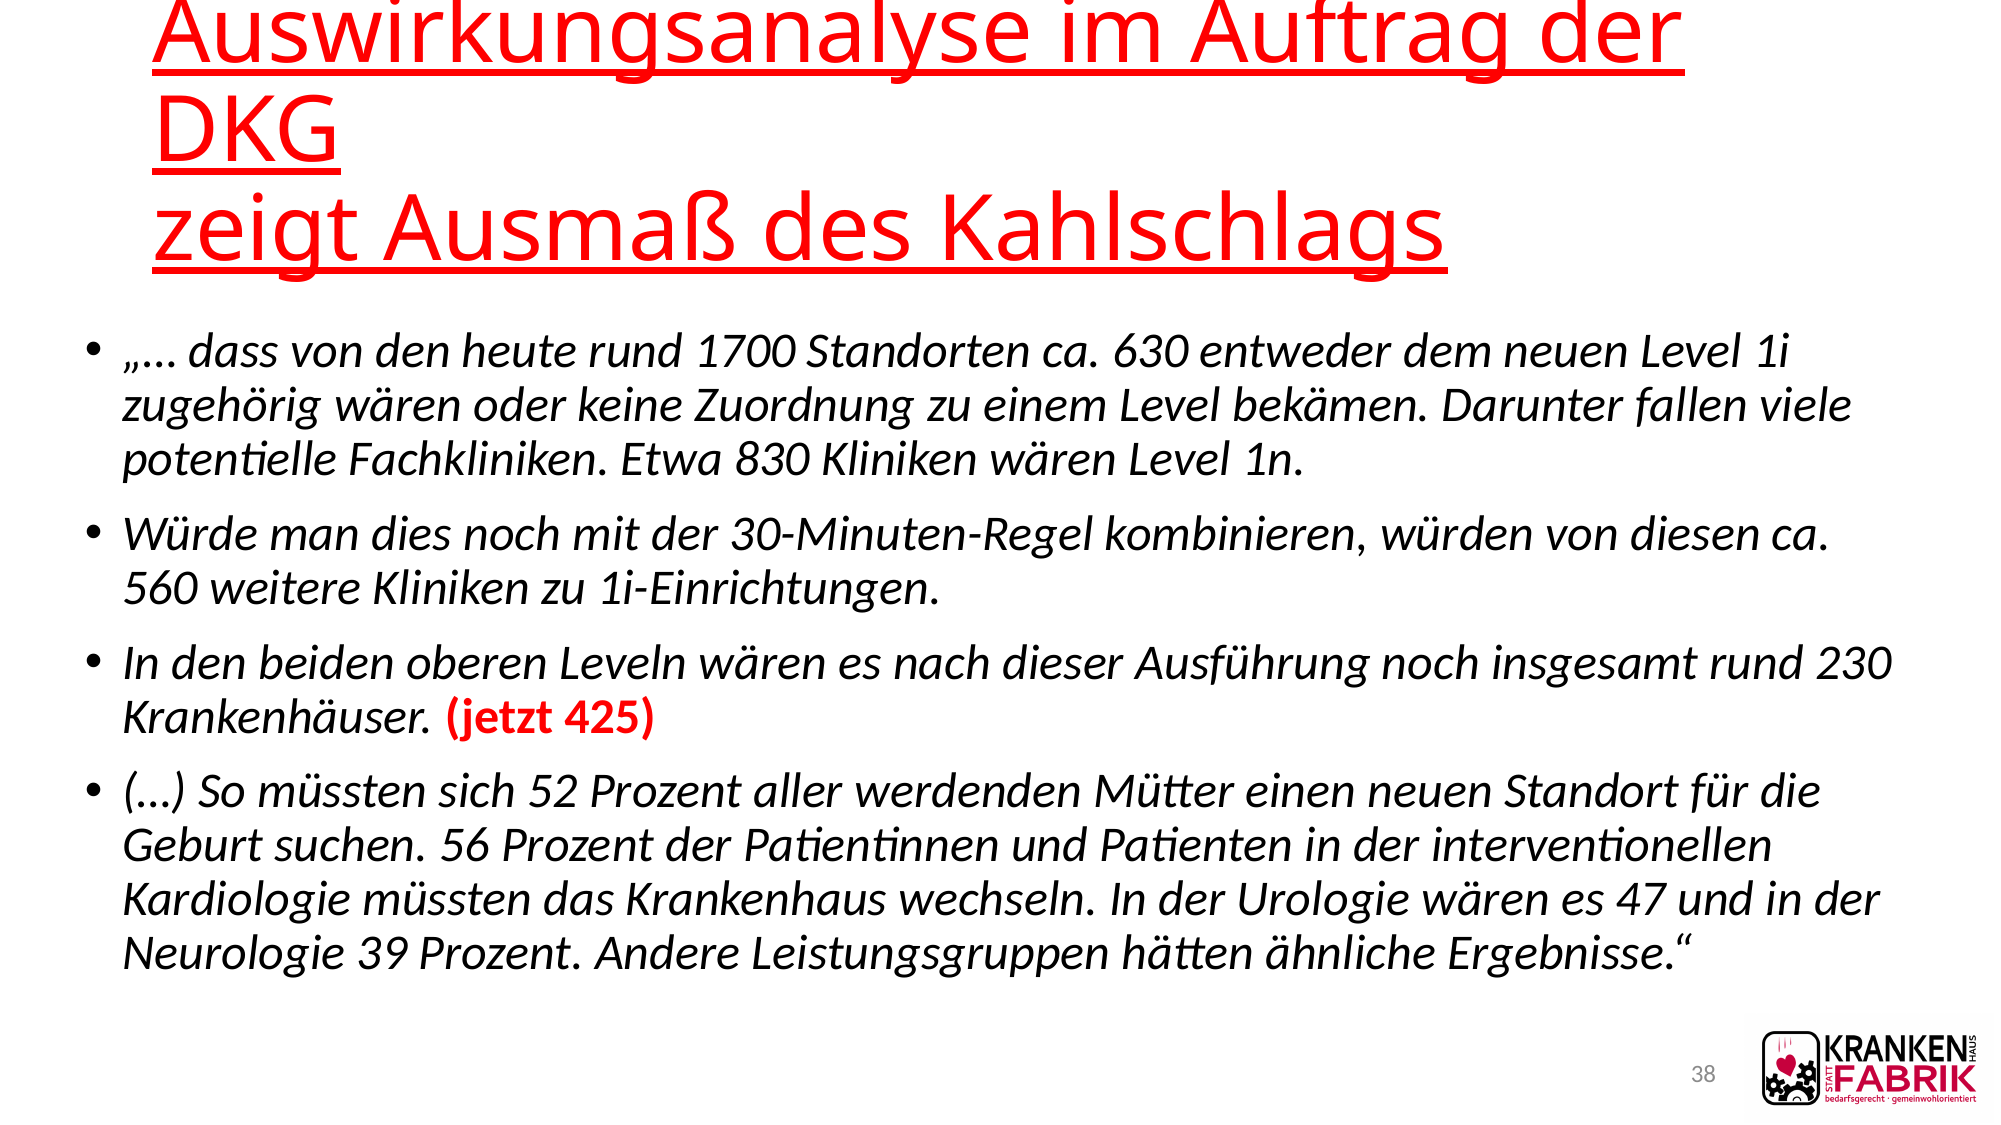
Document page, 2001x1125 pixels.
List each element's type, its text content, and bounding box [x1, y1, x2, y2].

picture [1930, 1013, 1994, 1123]
list „… dass von den heute rund 1700 Standorten ca. 630 entweder dem neuen Level 1i zugehörig wären oder keine Zuordnung zu einem Level bekämen. Darunter fallen viele potentielle Fachkliniken. Etwa 830 Kliniken wären Level 1n. Würde man dies noch mit der 30-Minuten-Regel kombinieren, würden von diesen ca. 560 weitere Kliniken zu 1i-Einrichtungen. In den beiden oberen Leveln wären es nach dieser Ausführung noch insgesamt rund 230 Krankenhäuser. (jetzt 425) (…) So müssten sich 52 Prozent aller werdenden Mütter einen neuen Standort für die Geburt suchen. 56 Prozent der Patientinnen und Patienten in der interventionellen Kardiologie müssten das Krankenhaus wechseln. In der Urologie wären es 47 und in der Neurologie 39 Prozent. Andere Leistungsgruppen hätten ähnliche Ergebnisse.“ [69, 317, 1930, 1125]
slide_number 38 [1281, 1042, 1731, 1103]
title Auswirkungsanalyse im Auftrag der DKG zeigt Ausmaß des Kahlschlags [137, 22, 1863, 241]
